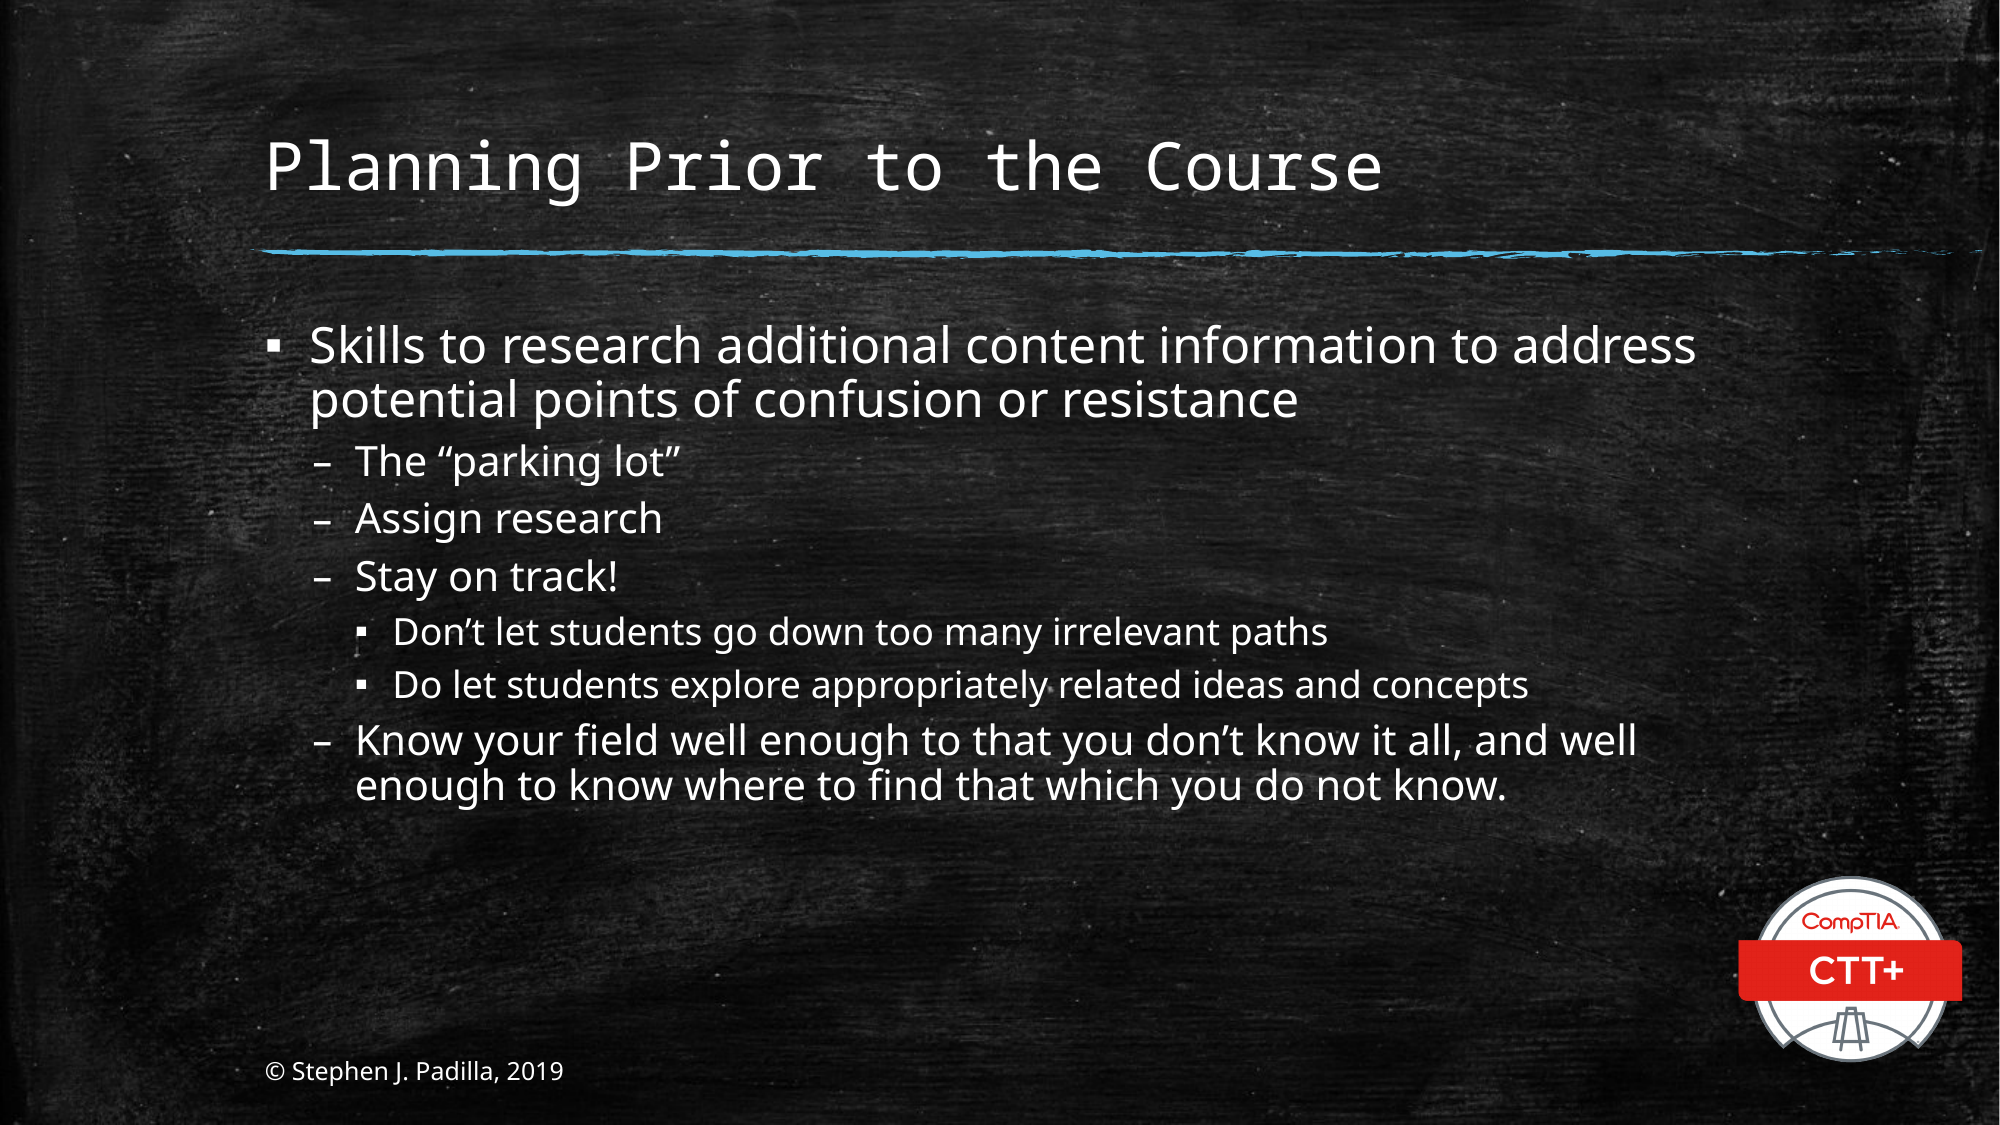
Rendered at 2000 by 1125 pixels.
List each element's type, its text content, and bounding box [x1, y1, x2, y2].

footer © Stephen J. Padilla, 2019 [249, 1050, 1288, 1096]
picture [1699, 824, 2000, 1125]
title Planning Prior to the Course [249, 45, 1750, 213]
list Skills to research additional content information to address potential points of confusion or resistance The “parking lot” Assign research Stay on track! Don’t let students go down too many irrelevant paths Do let students explore appropriately related ideas and concepts Know your field well enough to that you don’t know it all, and well enough to know where to find that which you do not know. [249, 312, 1750, 1013]
